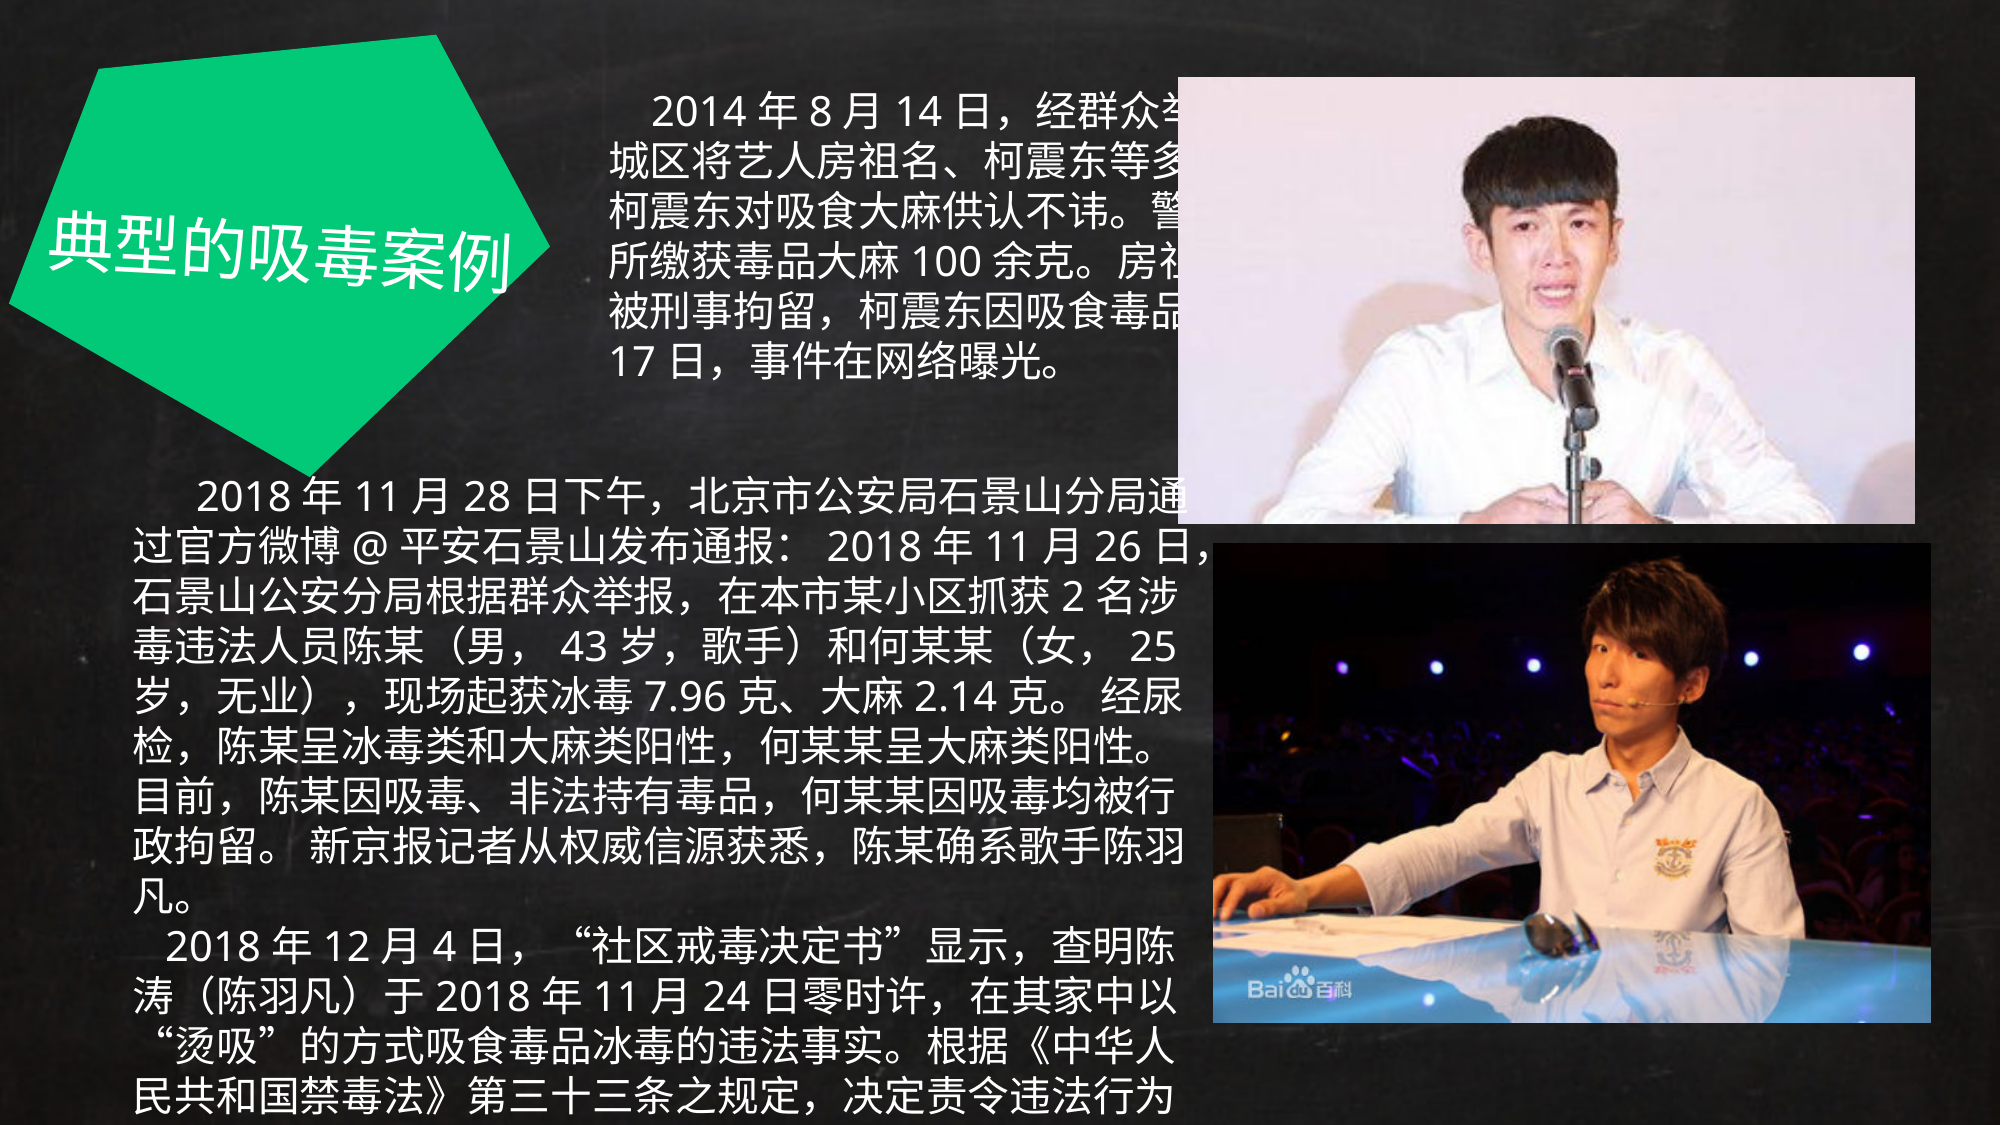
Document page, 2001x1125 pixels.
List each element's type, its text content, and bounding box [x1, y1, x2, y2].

text_box 典型的吸毒案例 [7, 33, 552, 462]
text_box 2014年8月14日，经群众举报，北京警方在北京市东城区将艺人房祖名、柯震东等多名涉毒人员查获，房祖名、柯震东对吸食大麻供认不讳。警方随后在房祖名北京一住所缴获毒品大麻100余克。房祖名因涉嫌容留他人吸毒罪被刑事拘留，柯震东因吸食毒品被行政拘留14天。8月17日，事件在网络曝光。 [593, 77, 1177, 393]
picture [0, 0, 2000, 1125]
text_box 2018年11月28日下午，北京市公安局石景山分局通过官方微博@平安石景山发布通报：2018年11月26日，石景山公安分局根据群众举报，在本市某小区抓获2名涉毒违法人员陈某（男，43岁，歌手）和何某某（女，25岁，无业），现场起获冰毒7.96克、大麻2.14克。 经尿检，陈某呈冰毒类和大麻类阳性，何某某呈大麻类阳性。目前，陈某因吸毒、非法持有毒品，何某某因吸毒均被行政拘留。 新京报记者从权威信源获悉，陈某确系歌手陈羽凡。 2018年12月4日，“社区戒毒决定书”显示，查明陈涛（陈羽凡）于2018年11月24日零时许，在其家中以“烫吸”的方式吸食毒品冰毒的违法事实。根据《中华人民共和国禁毒法》第三十三条之规定，决定责令违法行为人接受社区戒毒三年，从2018年12月17日至2021年12月16日。 [118, 462, 1214, 1125]
